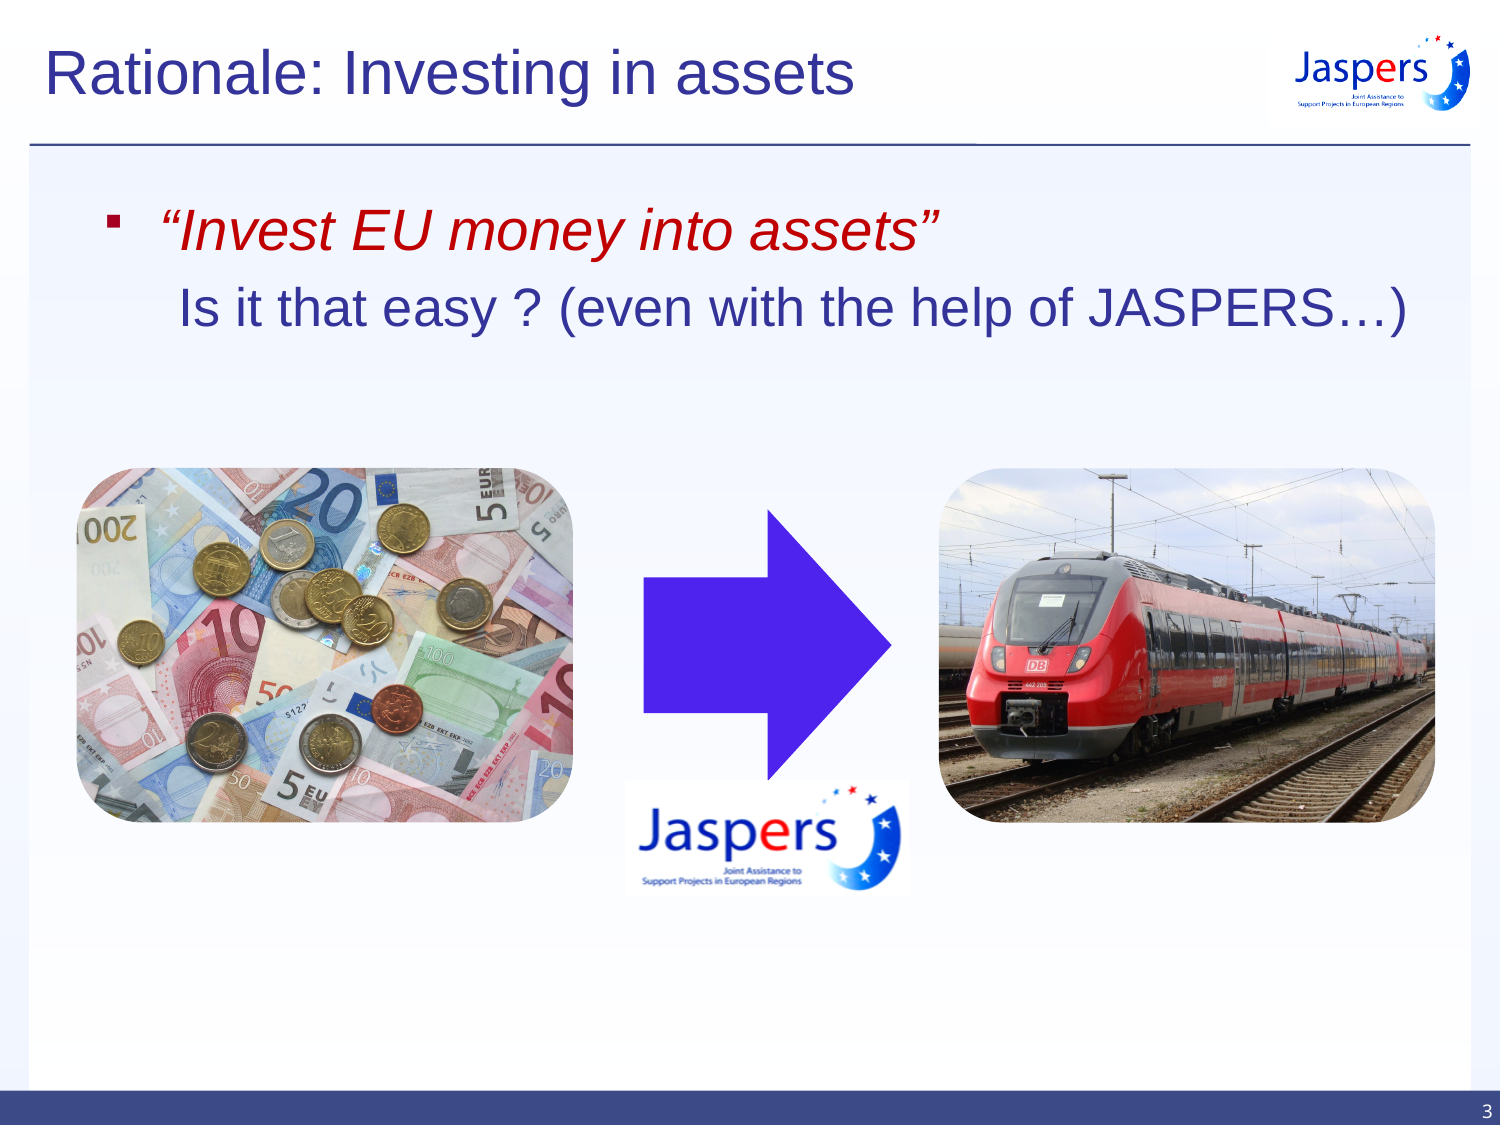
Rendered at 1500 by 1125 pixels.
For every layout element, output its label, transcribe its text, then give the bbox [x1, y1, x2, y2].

text_box [76, 467, 573, 823]
text_box [643, 509, 892, 779]
text_box [938, 468, 1436, 823]
title Rationale: Investing in assets [29, 19, 1500, 120]
list “Invest EU money into assets” Is it that easy ? (even with the help of JASPERS…) [88, 184, 1483, 1083]
slide_number 3 [1195, 1091, 1500, 1125]
picture [625, 780, 910, 898]
